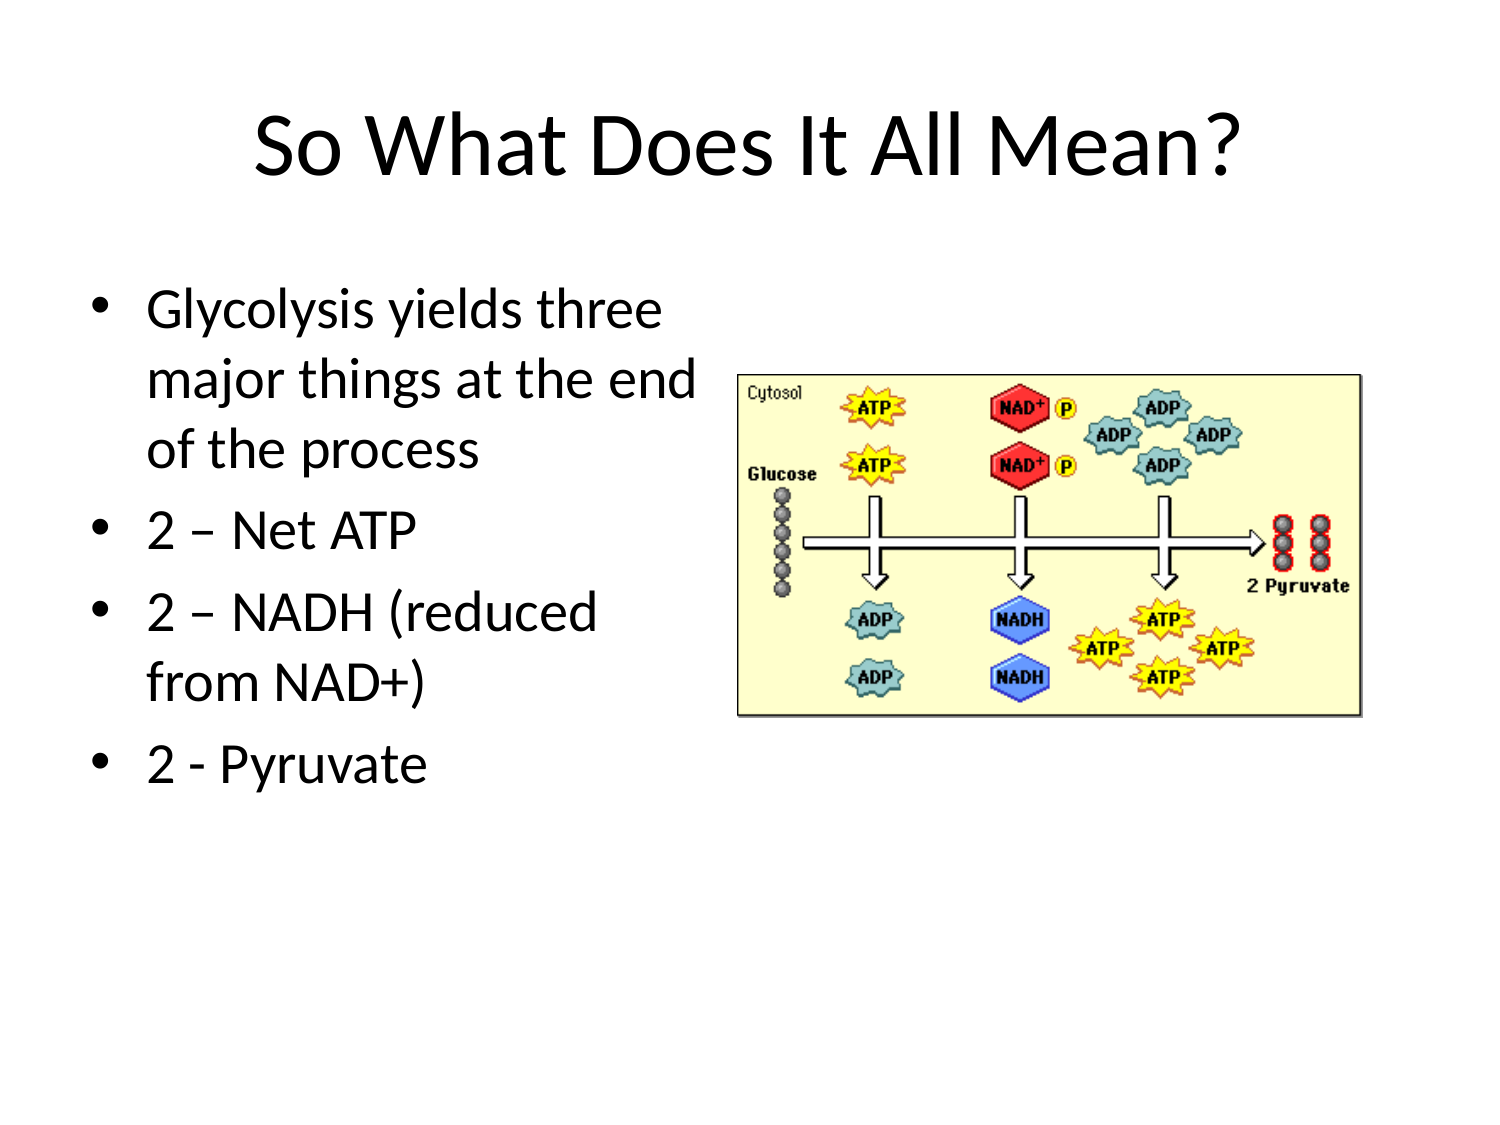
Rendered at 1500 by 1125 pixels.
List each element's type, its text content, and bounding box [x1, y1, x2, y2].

list Glycolysis yields three major things at the end of the process 2 – Net ATP 2 – NADH (reduced from NAD+) 2 - Pyruvate [75, 262, 738, 1005]
title So What Does It All Mean? [75, 45, 1425, 233]
picture [737, 374, 1363, 719]
